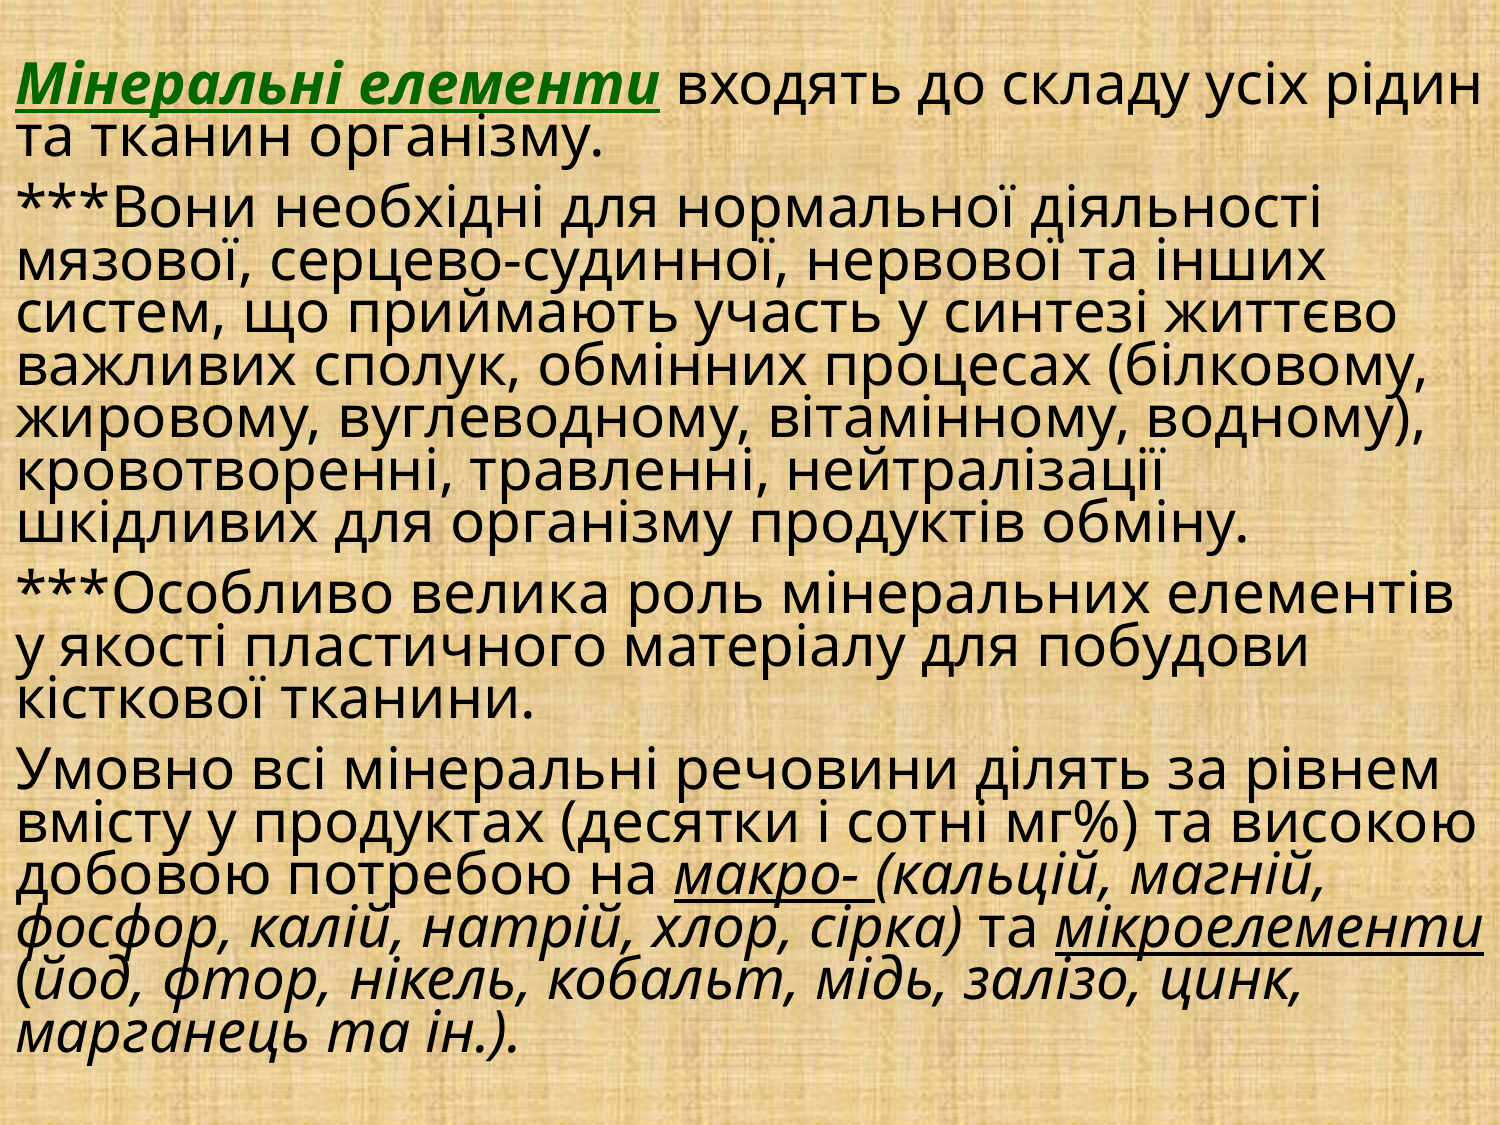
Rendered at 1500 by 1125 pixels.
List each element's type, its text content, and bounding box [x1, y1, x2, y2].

title Мінеральні елементи входять до складу усіх рідин та тканин організму. ***Вони необхідні для нормальної діяльності мязової, серцево-судинної, нервової та інших систем, що приймають участь у синтезі життєво важливих сполук, обмінних процесах (білковому, жировому, вуглеводному, вітамінному, водному), кровотворенні, травленні, нейтралізації шкідливих для організму продуктів обміну. ***Особливо велика роль мінеральних елементів у якості пластичного матеріалу для побудови кісткової тканини. Умовно всі мінеральні речовини ділять за рівнем вмісту у продуктах (десятки і сотні мг%) та високою добовою потребою на макро- (кальцій, магній, фосфор, калій, натрій, хлор, сірка) та мікроелементи (йод, фтор, нікель, кобальт, мідь, залізо, цинк, марганець та ін.). [0, 0, 1500, 1125]
